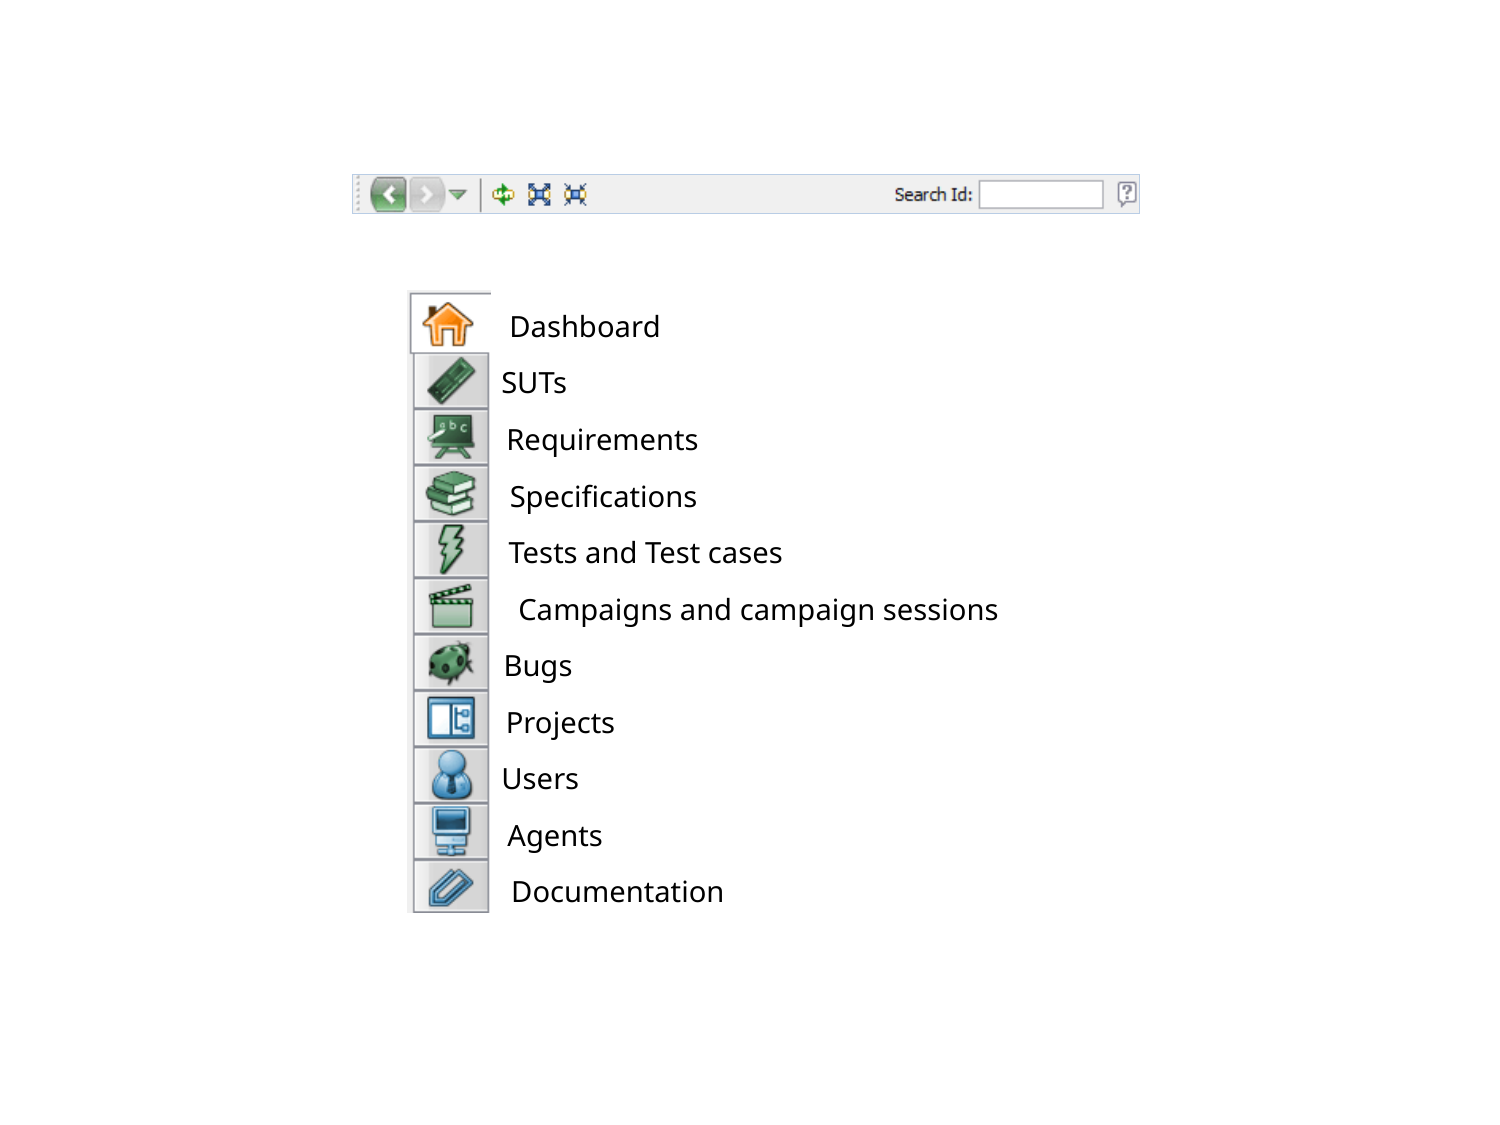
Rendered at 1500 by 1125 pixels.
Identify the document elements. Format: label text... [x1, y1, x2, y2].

text_box Tests and Test cases [496, 527, 798, 577]
text_box Dashboard [496, 300, 676, 351]
text_box Documentation [496, 866, 740, 917]
text_box Agents [496, 809, 618, 860]
text_box Users [496, 753, 594, 803]
text_box Bugs [496, 640, 588, 690]
text_box SUTs [496, 357, 582, 408]
text_box Projects [496, 696, 631, 747]
text_box Campaigns and campaign sessions [503, 583, 1015, 634]
text_box Requirements [496, 413, 714, 464]
text_box Specifications [496, 470, 713, 521]
picture [351, 174, 1140, 215]
picture [407, 290, 491, 913]
